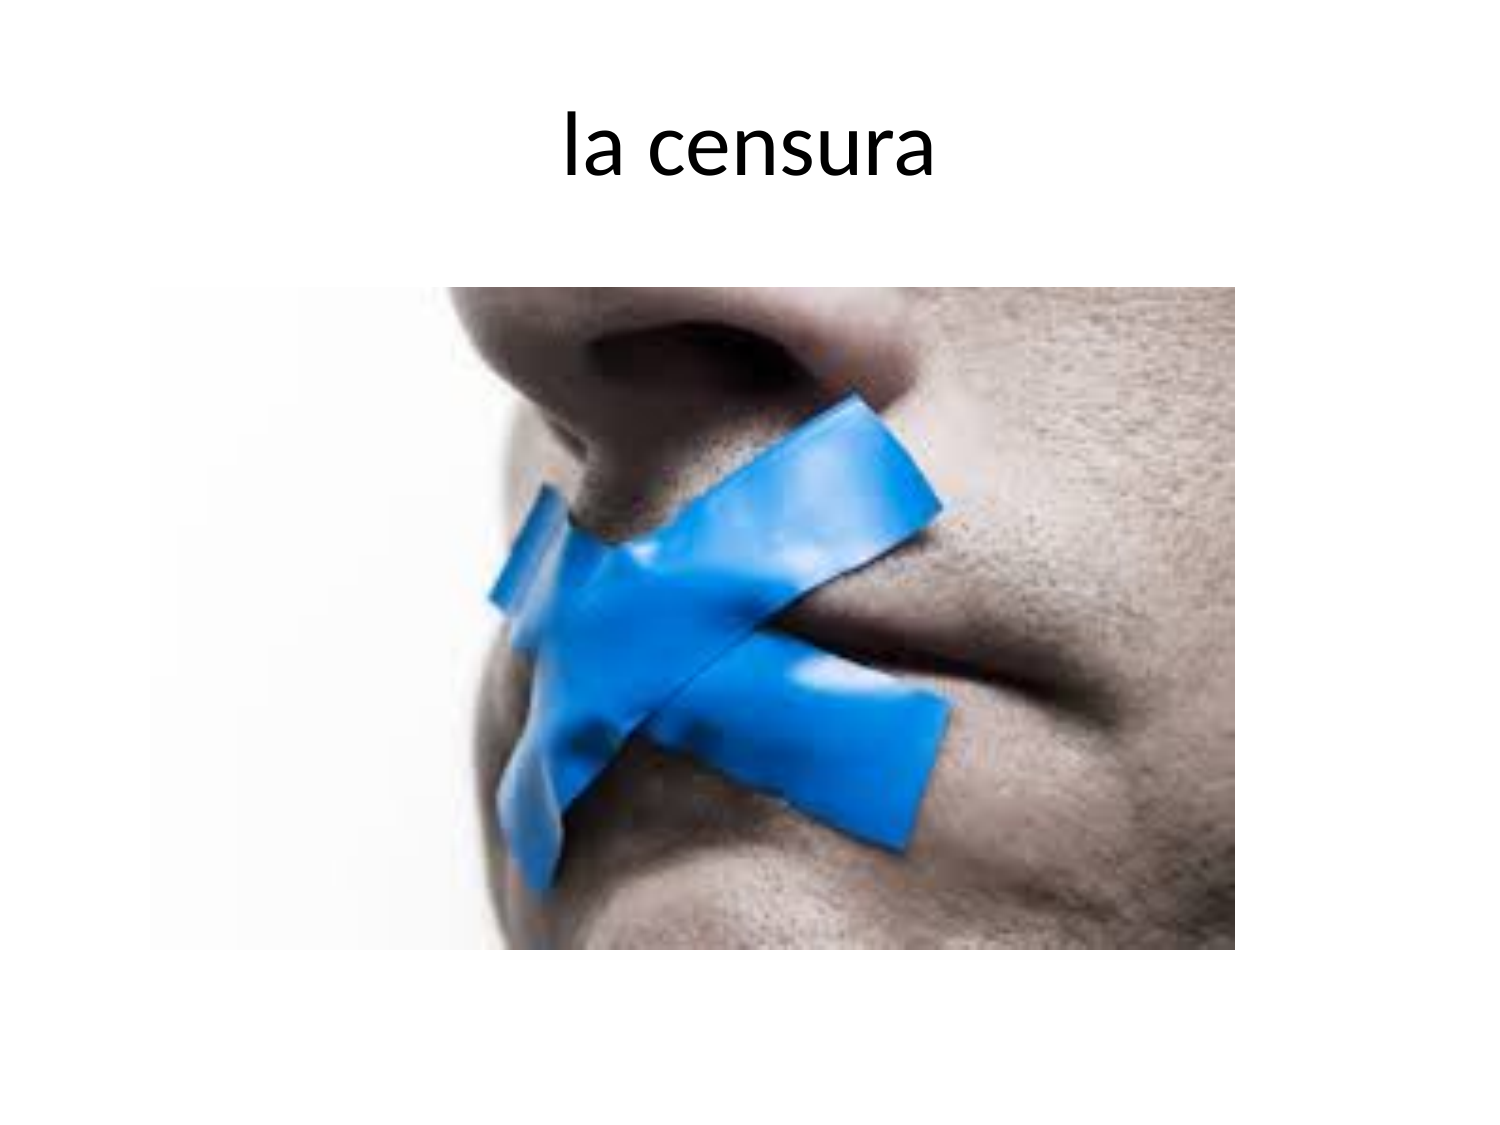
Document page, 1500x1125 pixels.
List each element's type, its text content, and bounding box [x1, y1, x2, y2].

picture [149, 287, 1235, 951]
title la censura [74, 44, 1426, 233]
